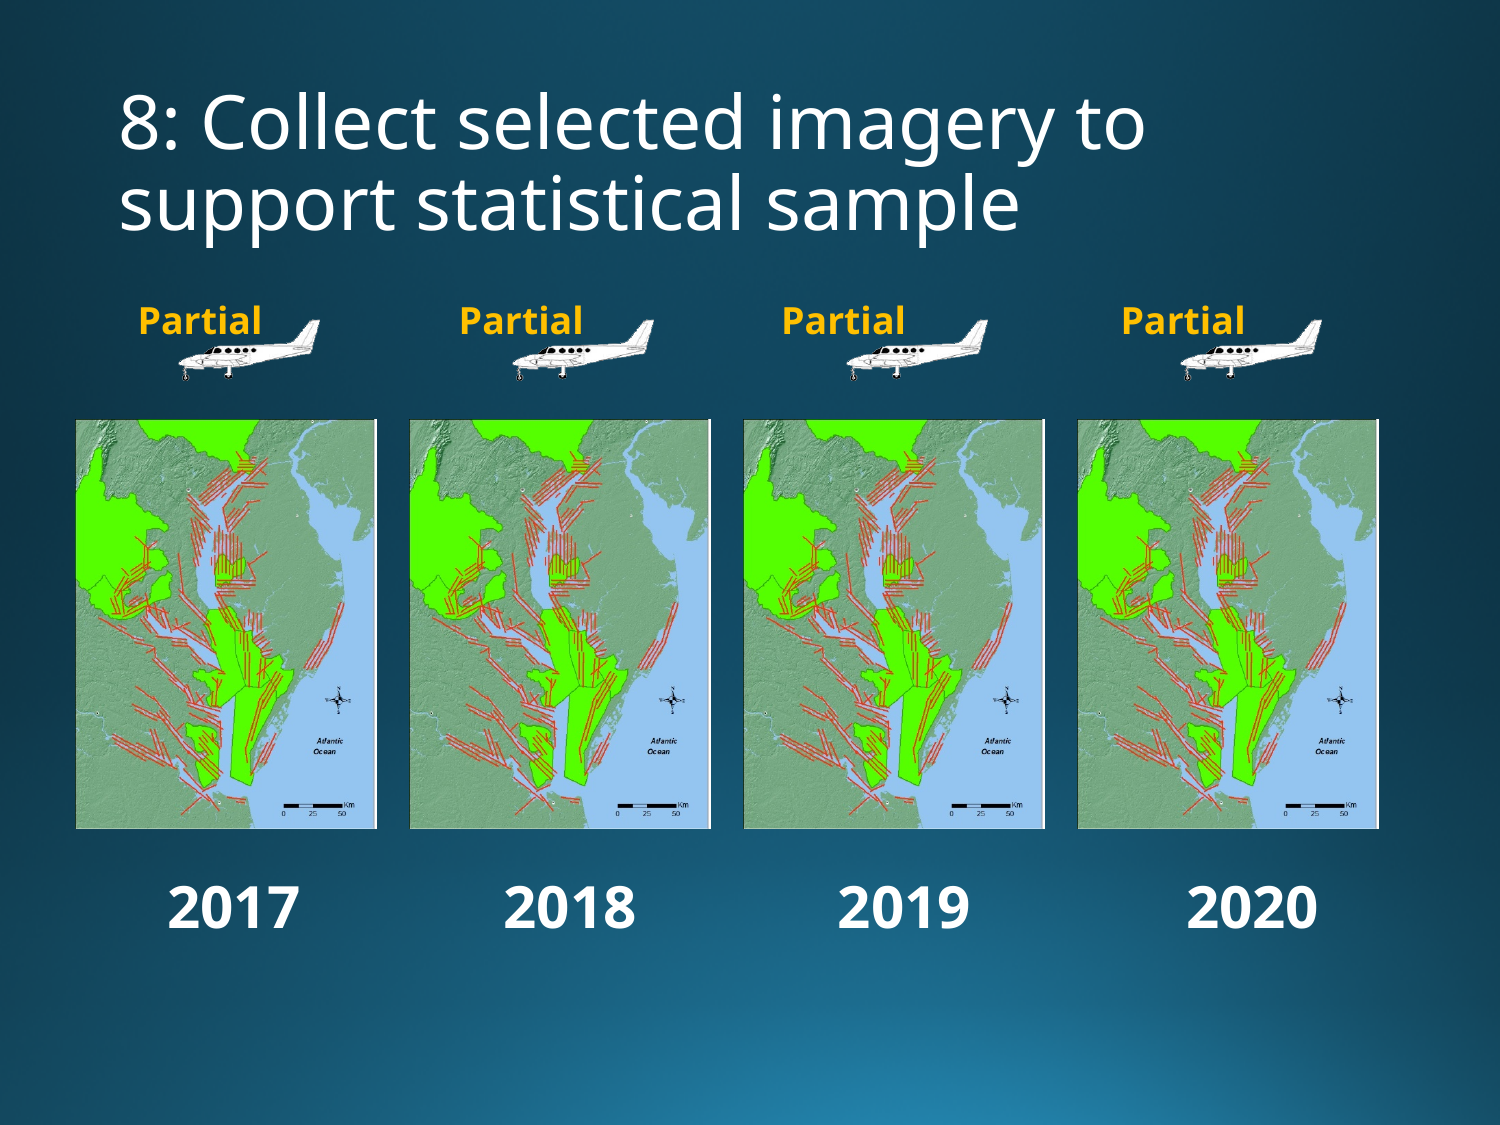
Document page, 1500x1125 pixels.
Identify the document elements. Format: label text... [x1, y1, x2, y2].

text_box 2017 [152, 862, 316, 948]
text_box 2019 [822, 862, 986, 948]
text_box 2018 [488, 862, 652, 948]
text_box 2020 [1171, 862, 1334, 948]
text_box Partial [766, 289, 921, 350]
title 8: Collect selected imagery to support statistical sample [103, 56, 1397, 275]
text_box Partial [122, 289, 278, 350]
picture [0, 0, 1500, 1125]
text_box Partial [1105, 289, 1261, 350]
text_box Partial [444, 289, 599, 350]
